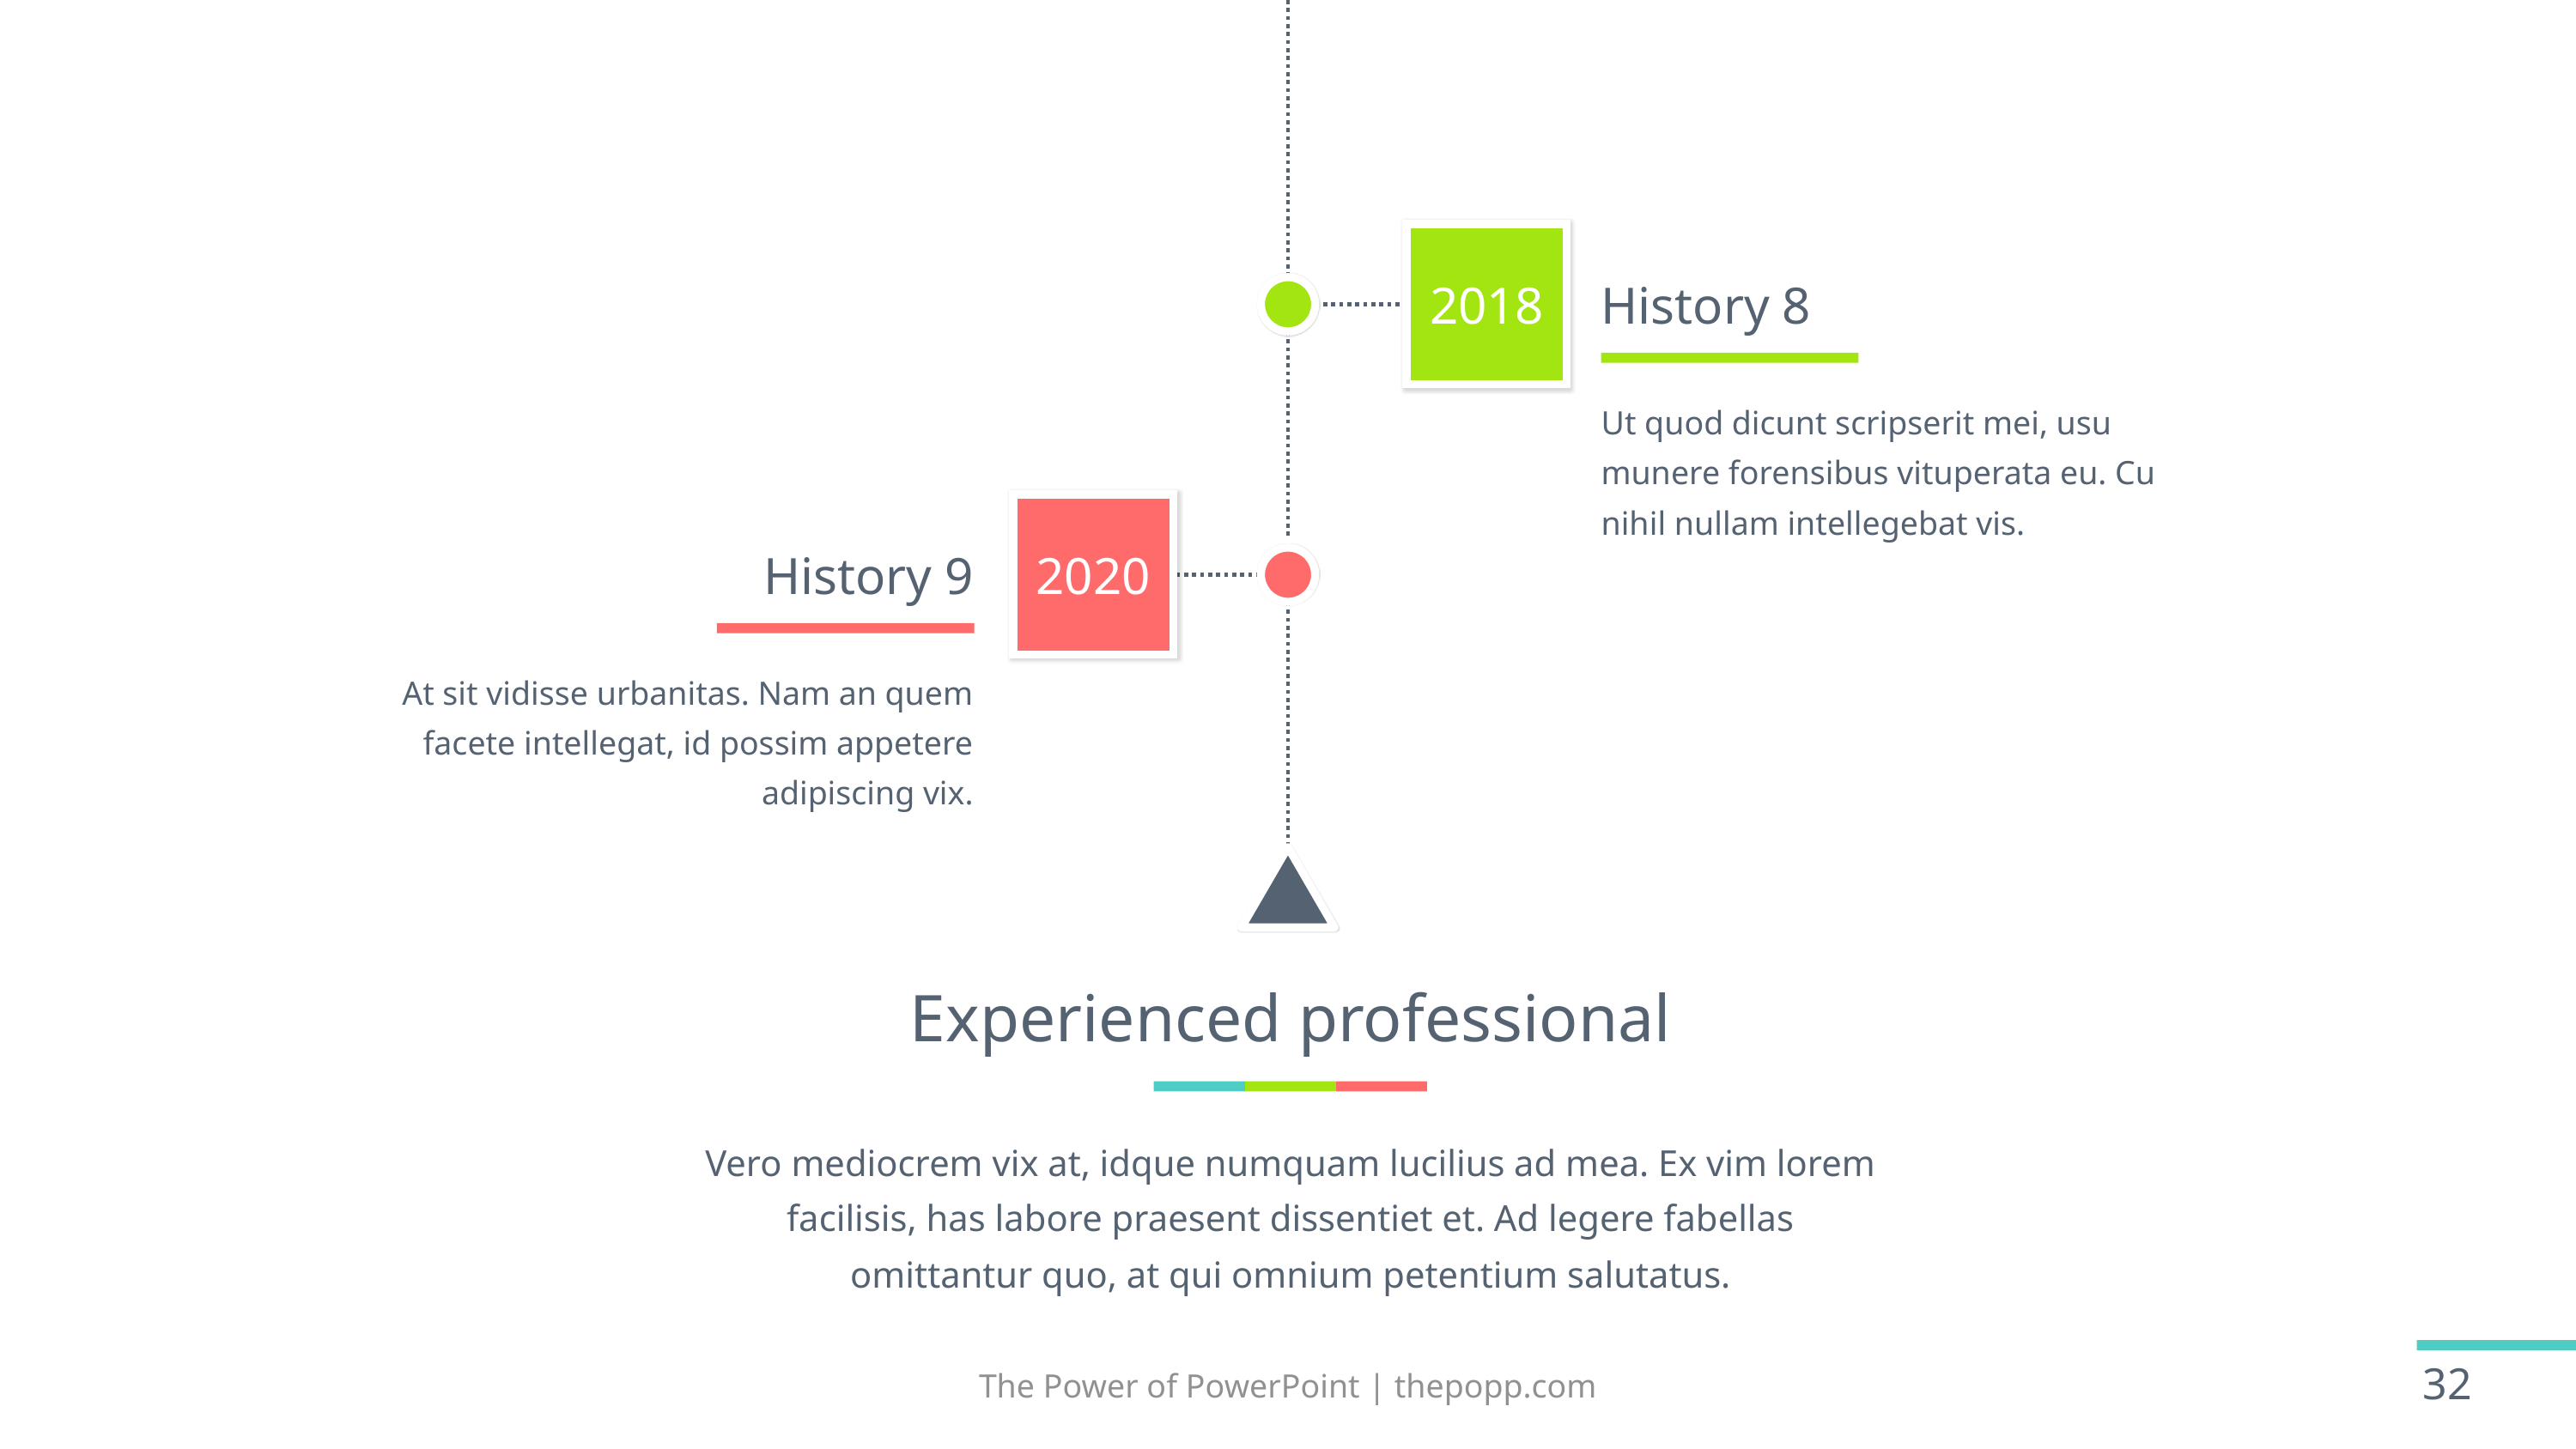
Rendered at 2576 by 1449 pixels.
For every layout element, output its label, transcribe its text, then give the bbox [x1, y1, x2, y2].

list 2018 [1403, 252, 1570, 357]
list 2020 [1010, 522, 1176, 627]
list At sit vidisse urbanitas. Nam an quem facete intellegat, id possim appetere adipiscing vix. [337, 654, 987, 864]
list History 8 [1588, 252, 2238, 357]
slide_number 32 [2409, 1351, 2576, 1421]
list Vero mediocrem vix at, idque numquam lucilius ad mea. Ex vim lorem facilisis, has labore praesent dissentiet et. Ad legere fabellas omittantur quo, at qui omnium petentium salutatus. [688, 1120, 1893, 1322]
list History 9 [337, 522, 987, 627]
list Experienced professional [688, 962, 1893, 1069]
list Ut quod dicunt scripserit mei, usu munere forensibus vituperata eu. Cu nihil nullam intellegebat vis. [1588, 384, 2238, 593]
footer The Power of PowerPoint | thepopp.com [853, 1349, 1723, 1427]
